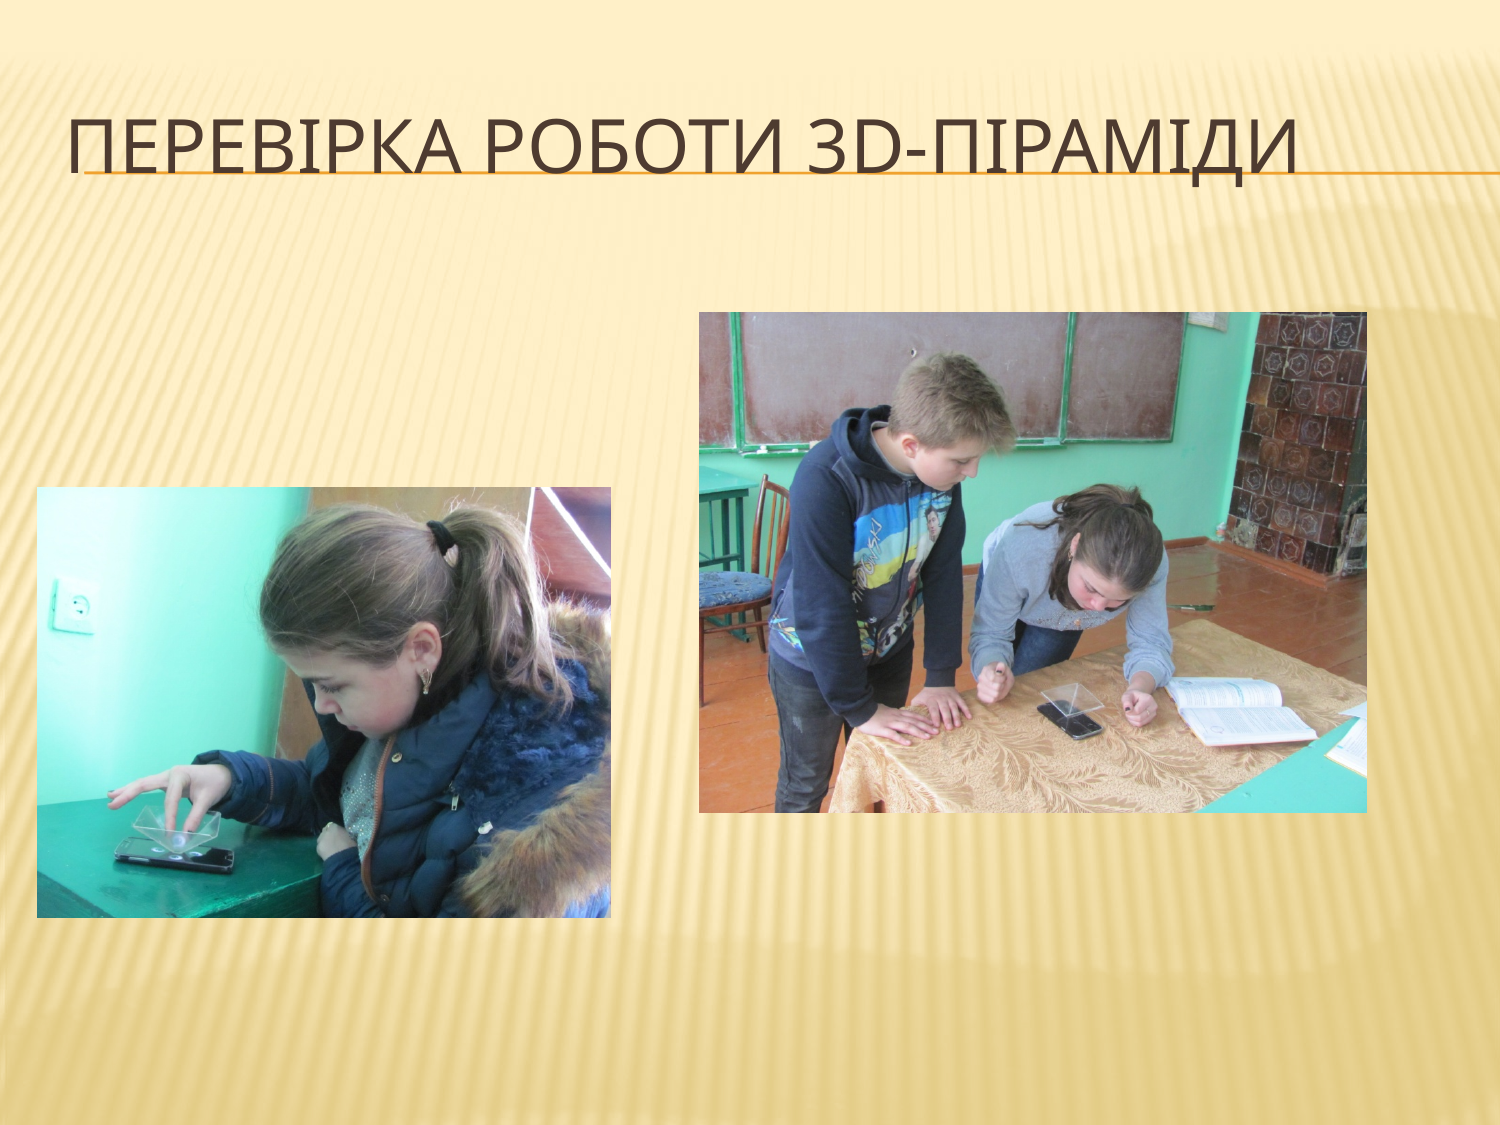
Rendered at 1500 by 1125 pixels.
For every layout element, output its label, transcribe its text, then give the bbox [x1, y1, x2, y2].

title Перевірка роботи 3D-піраміди [50, 75, 1475, 213]
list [37, 487, 612, 918]
picture [699, 312, 1367, 813]
